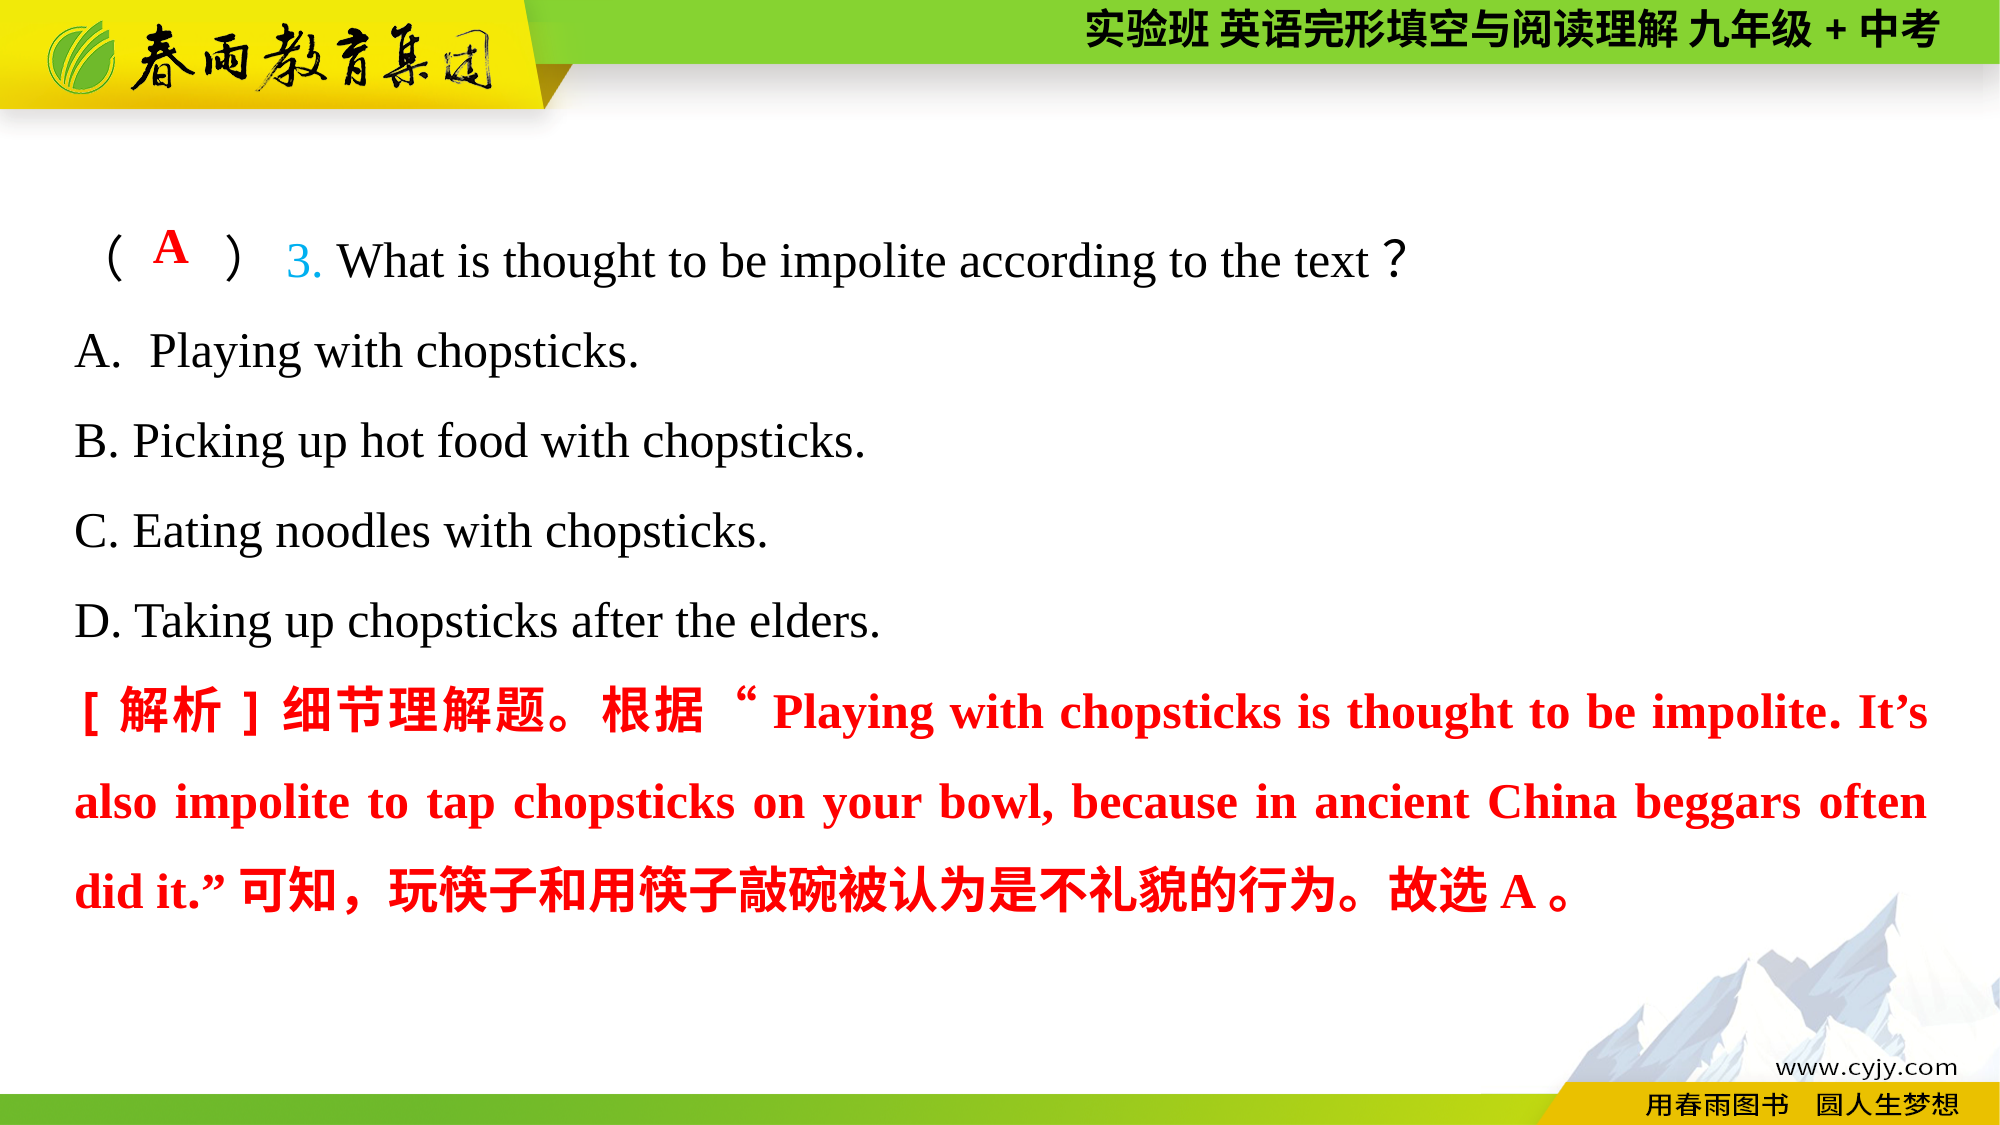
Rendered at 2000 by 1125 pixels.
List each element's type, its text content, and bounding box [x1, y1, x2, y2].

text_box A [138, 205, 204, 281]
text_box [解析]细节理解题。根据“Playing with chopsticks is thought to be impolite. It’s also impolite to tap chopsticks on your bowl, because in ancient China beggars often did it.”可知，玩筷子和用筷子敲碗被认为是不礼貌的行为。故选A。 [59, 659, 1944, 926]
picture [0, 0, 2000, 1125]
list （ ）3. What is thought to be impolite according to the text？ Playing with chopsticks. B. Picking up hot food with chopsticks. C. Eating noodles with chopsticks. D. Taking up chopsticks after the elders. [59, 189, 1944, 659]
